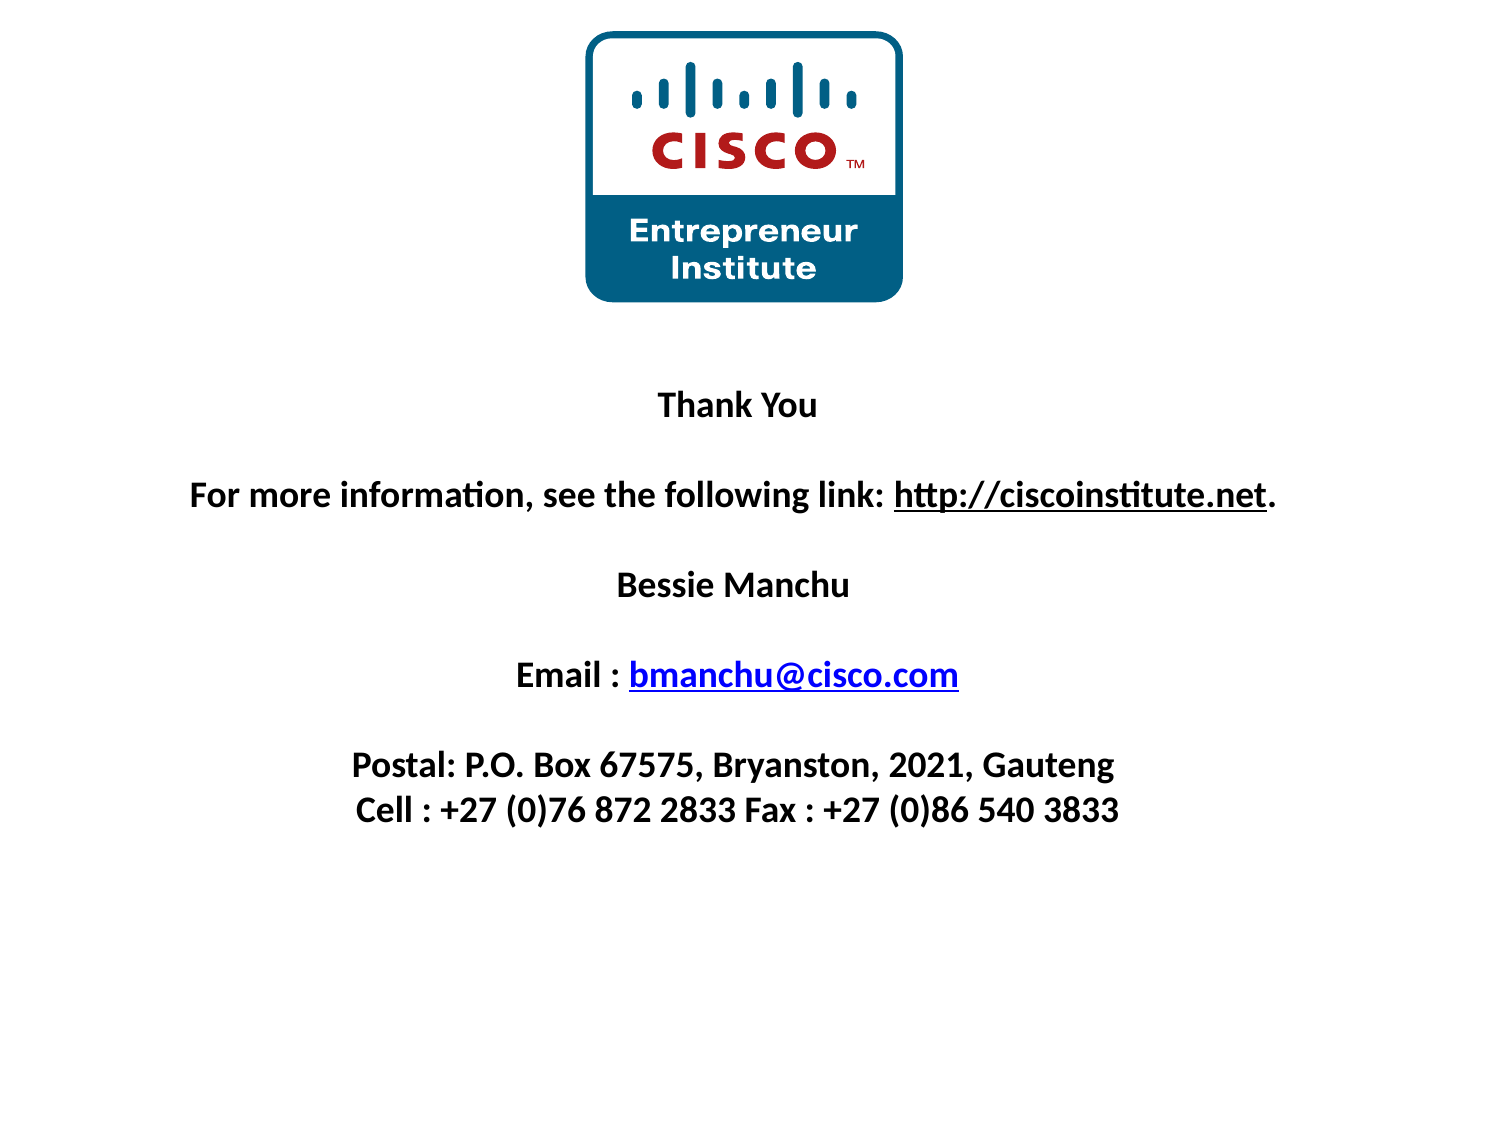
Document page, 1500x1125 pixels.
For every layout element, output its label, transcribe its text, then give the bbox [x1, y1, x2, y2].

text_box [584, 30, 904, 303]
title Thank You For more information, see the following link: http://ciscoinstitute.net. Bessie Manchu Email : bmanchu@cisco.com Postal: P.O. Box 67575, Bryanston, 2021, Gauteng Cell : +27 (0)76 872 2833 Fax : +27 (0)86 540 3833 [100, 361, 1376, 894]
